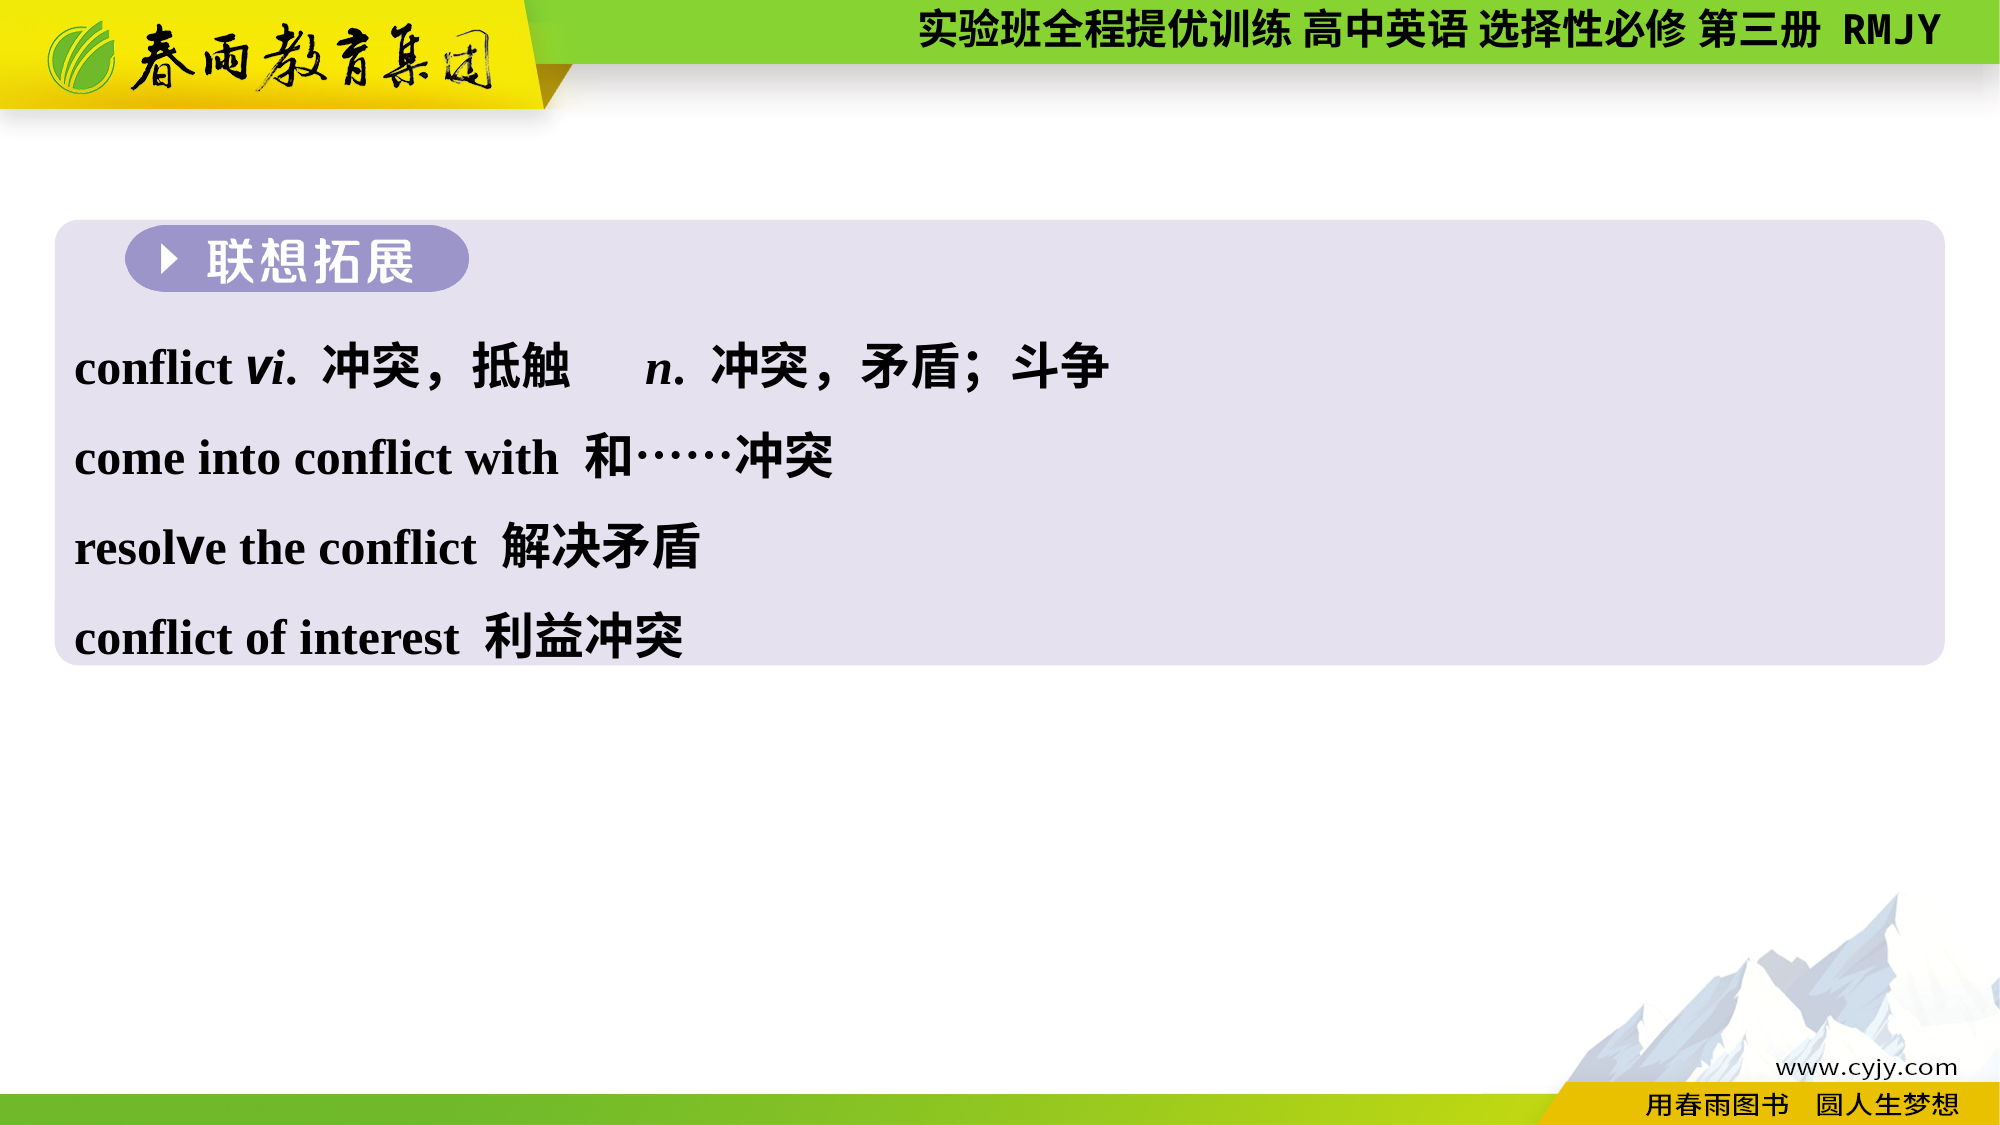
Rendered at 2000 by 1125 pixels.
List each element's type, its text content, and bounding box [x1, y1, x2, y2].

text_box [54, 219, 1945, 656]
picture [0, 0, 2000, 1125]
list conflict vi. 冲突，抵触 n. 冲突，矛盾；斗争 come into conflict with 和……冲突 resolve the conflict 解决矛盾 conflict of interest 利益冲突 [59, 297, 1944, 677]
